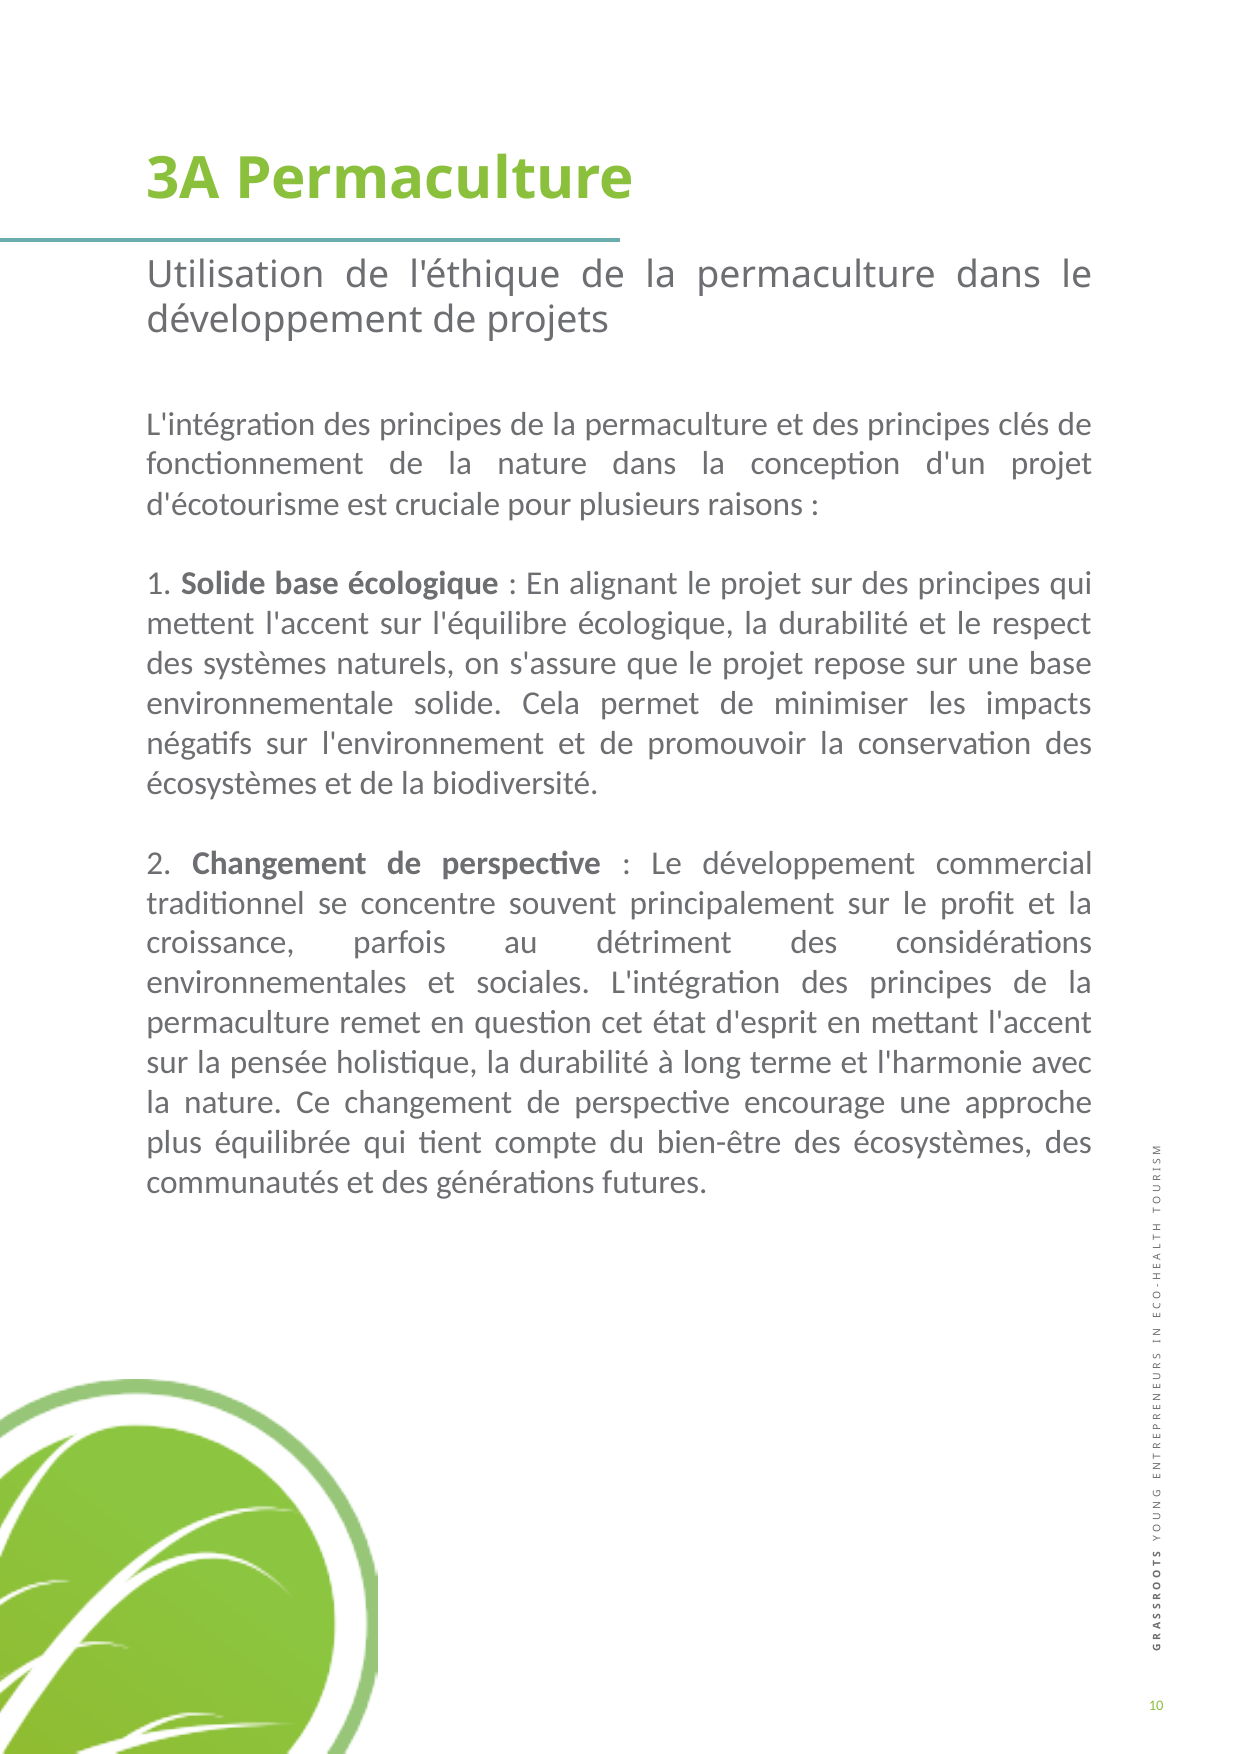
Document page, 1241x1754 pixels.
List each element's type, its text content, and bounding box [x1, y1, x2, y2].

list L'intégration des principes de la permaculture et des principes clés de fonctionnement de la nature dans la conception d'un projet d'écotourisme est cruciale pour plusieurs raisons : 1. Solide base écologique : En alignant le projet sur des principes qui mettent l'accent sur l'équilibre écologique, la durabilité et le respect des systèmes naturels, on s'assure que le projet repose sur une base environnementale solide. Cela permet de minimiser les impacts négatifs sur l'environnement et de promouvoir la conservation des écosystèmes et de la biodiversité. 2. Changement de perspective : Le développement commercial traditionnel se concentre souvent principalement sur le profit et la croissance, parfois au détriment des considérations environnementales et sociales. L'intégration des principes de la permaculture remet en question cet état d'esprit en mettant l'accent sur la pensée holistique, la durabilité à long terme et l'harmonie avec la nature. Ce changement de perspective encourage une approche plus équilibrée qui tient compte du bien-être des écosystèmes, des communautés et des générations futures. [131, 394, 1109, 1609]
slide_number 10 [1125, 1666, 1187, 1743]
list 3A Permaculture [131, 132, 1109, 242]
text_box [320, 615, 351, 664]
list Utilisation de l'éthique de la permaculture dans le développement de projets [131, 242, 1109, 371]
